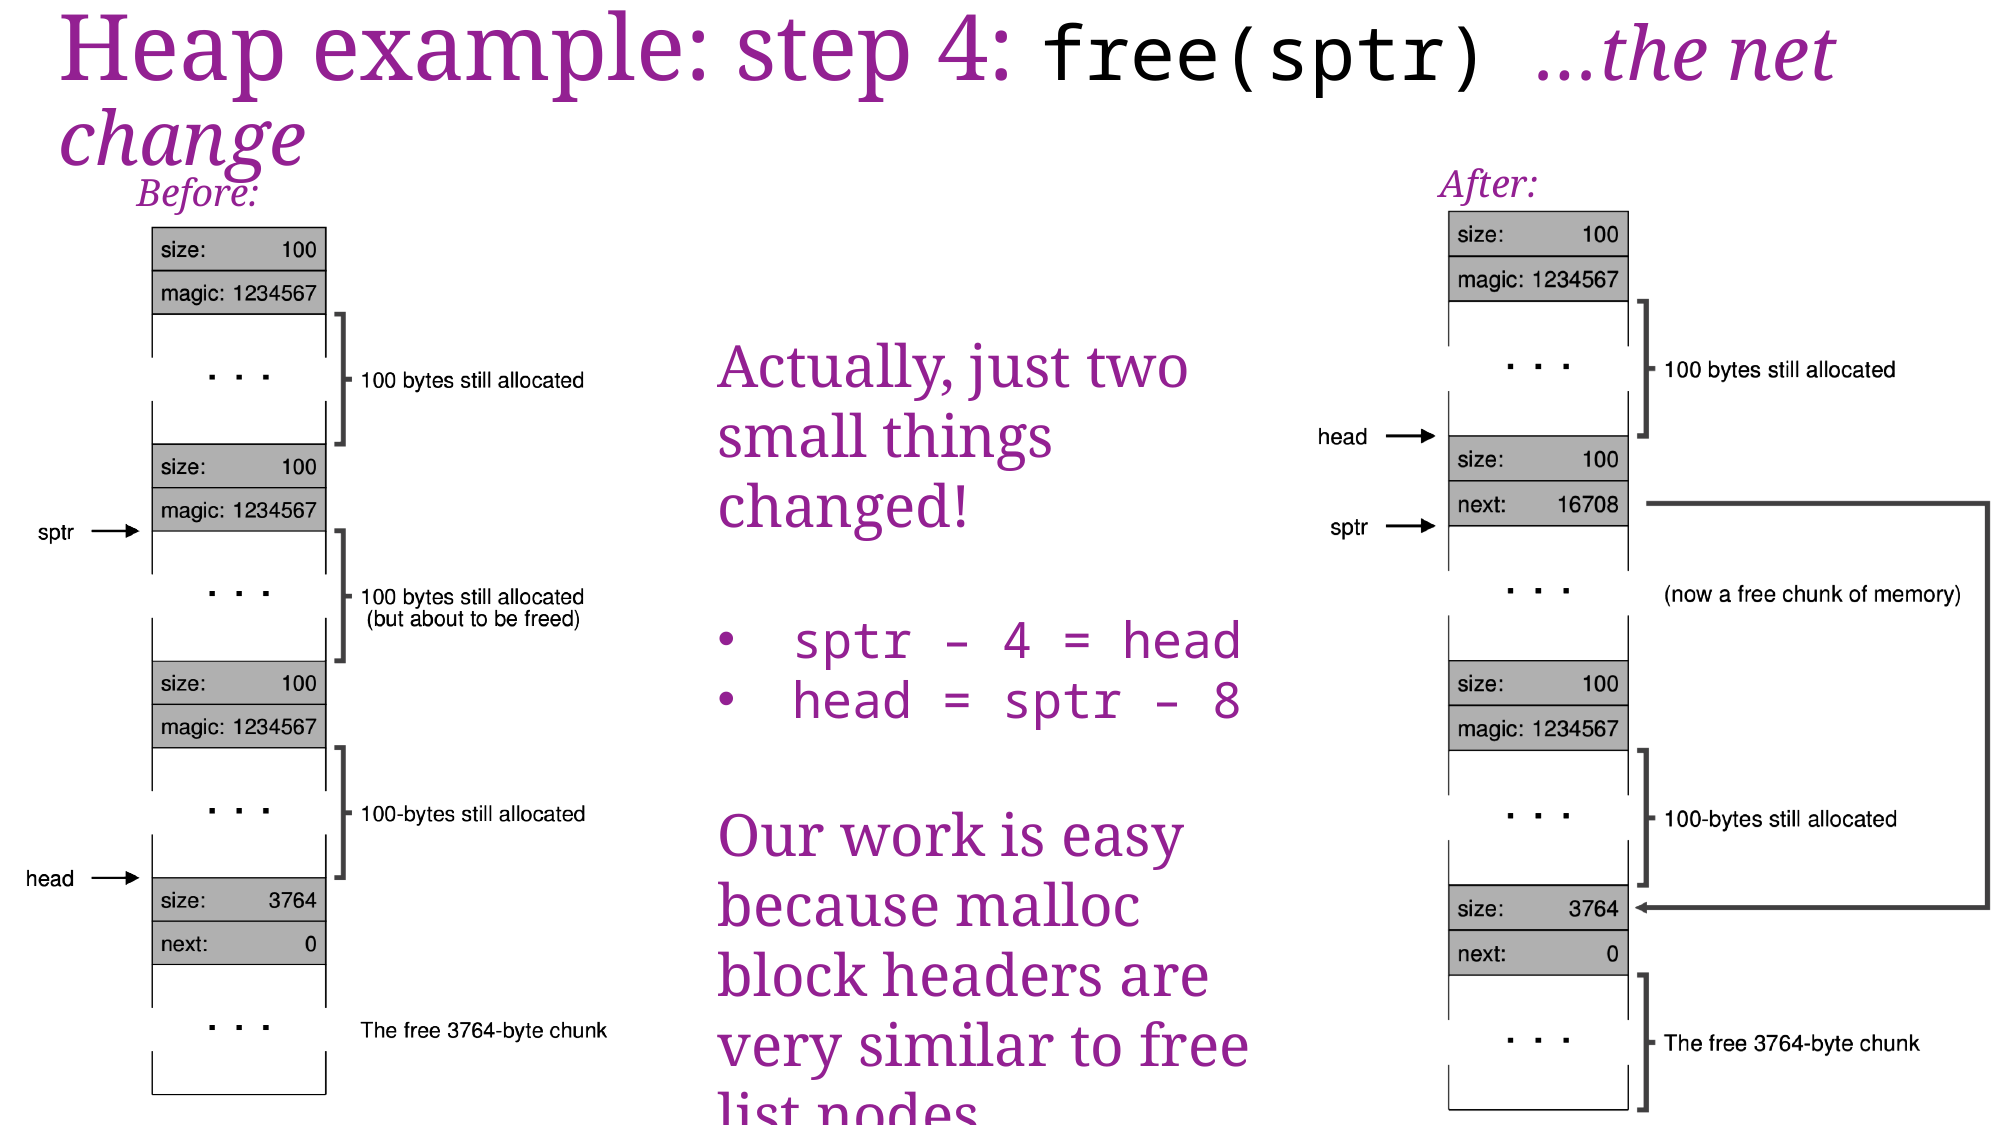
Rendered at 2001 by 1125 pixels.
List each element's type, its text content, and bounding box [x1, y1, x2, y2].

title Heap example: step 4: free(sptr) …the net change [43, 25, 1953, 158]
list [1303, 194, 2000, 1118]
text_box Before: [121, 161, 380, 208]
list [20, 208, 632, 1101]
text_box Actually, just two small things changed! sptr – 4 = head head = sptr – 8 Our work is easy because malloc block headers are very similar to free list nodes [702, 321, 1272, 1125]
text_box After: [1424, 152, 1682, 194]
